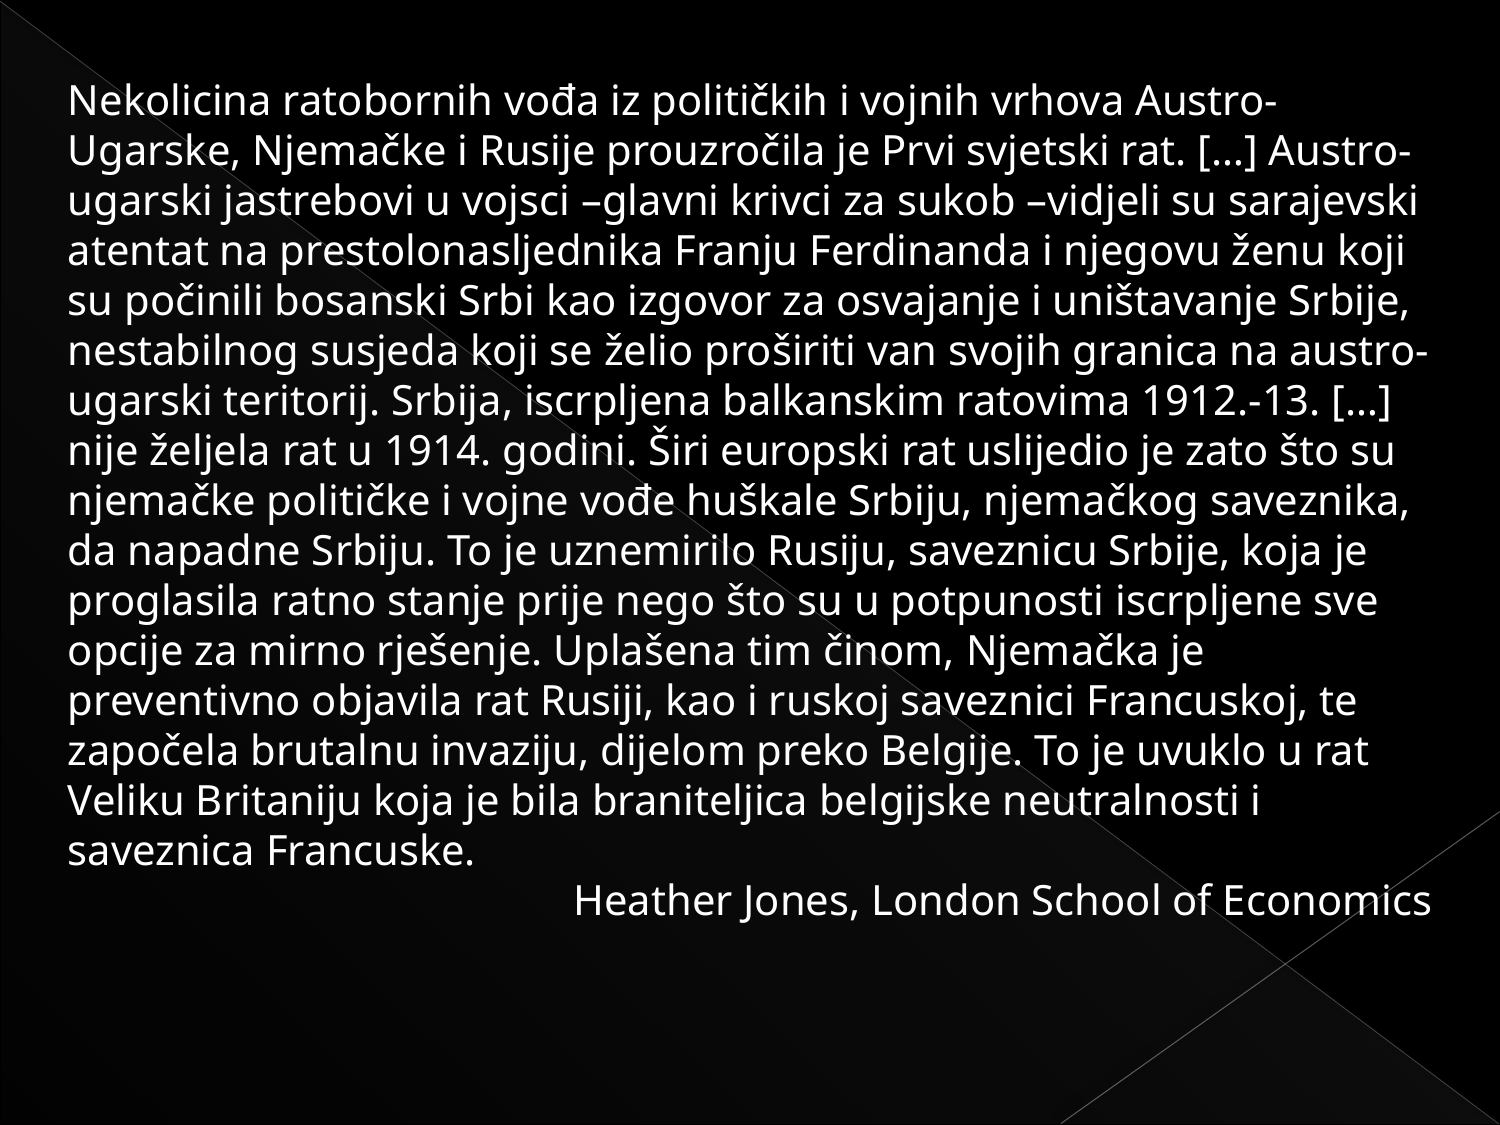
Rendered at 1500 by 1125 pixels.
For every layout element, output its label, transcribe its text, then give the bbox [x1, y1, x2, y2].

text_box Nekolicina ratobornih vođa iz političkih i vojnih vrhova Austro-Ugarske, Njemačke i Rusije prouzročila je Prvi svjetski rat. […] Austro-ugarski jastrebovi u vojsci –glavni krivci za sukob –vidjeli su sarajevski atentat na prestolonasljednika Franju Ferdinanda i njegovu ženu koji su počinili bosanski Srbi kao izgovor za osvajanje i uništavanje Srbije, nestabilnog susjeda koji se želio proširiti van svojih granica na austro-ugarski teritorij. Srbija, iscrpljena balkanskim ratovima 1912.-13. […] nije željela rat u 1914. godini. Širi europski rat uslijedio je zato što su njemačke političke i vojne vođe huškale Srbiju, njemačkog saveznika, da napadne Srbiju. To je uznemirilo Rusiju, saveznicu Srbije, koja je proglasila ratno stanje prije nego što su u potpunosti iscrpljene sve opcije za mirno rješenje. Uplašena tim činom, Njemačka je preventivno objavila rat Rusiji, kao i ruskoj saveznici Francuskoj, te započela brutalnu invaziju, dijelom preko Belgije. To je uvuklo u rat Veliku Britaniju koja je bila braniteljica belgijske neutralnosti i saveznica Francuske. Heather Jones, London School of Economics [53, 66, 1447, 932]
